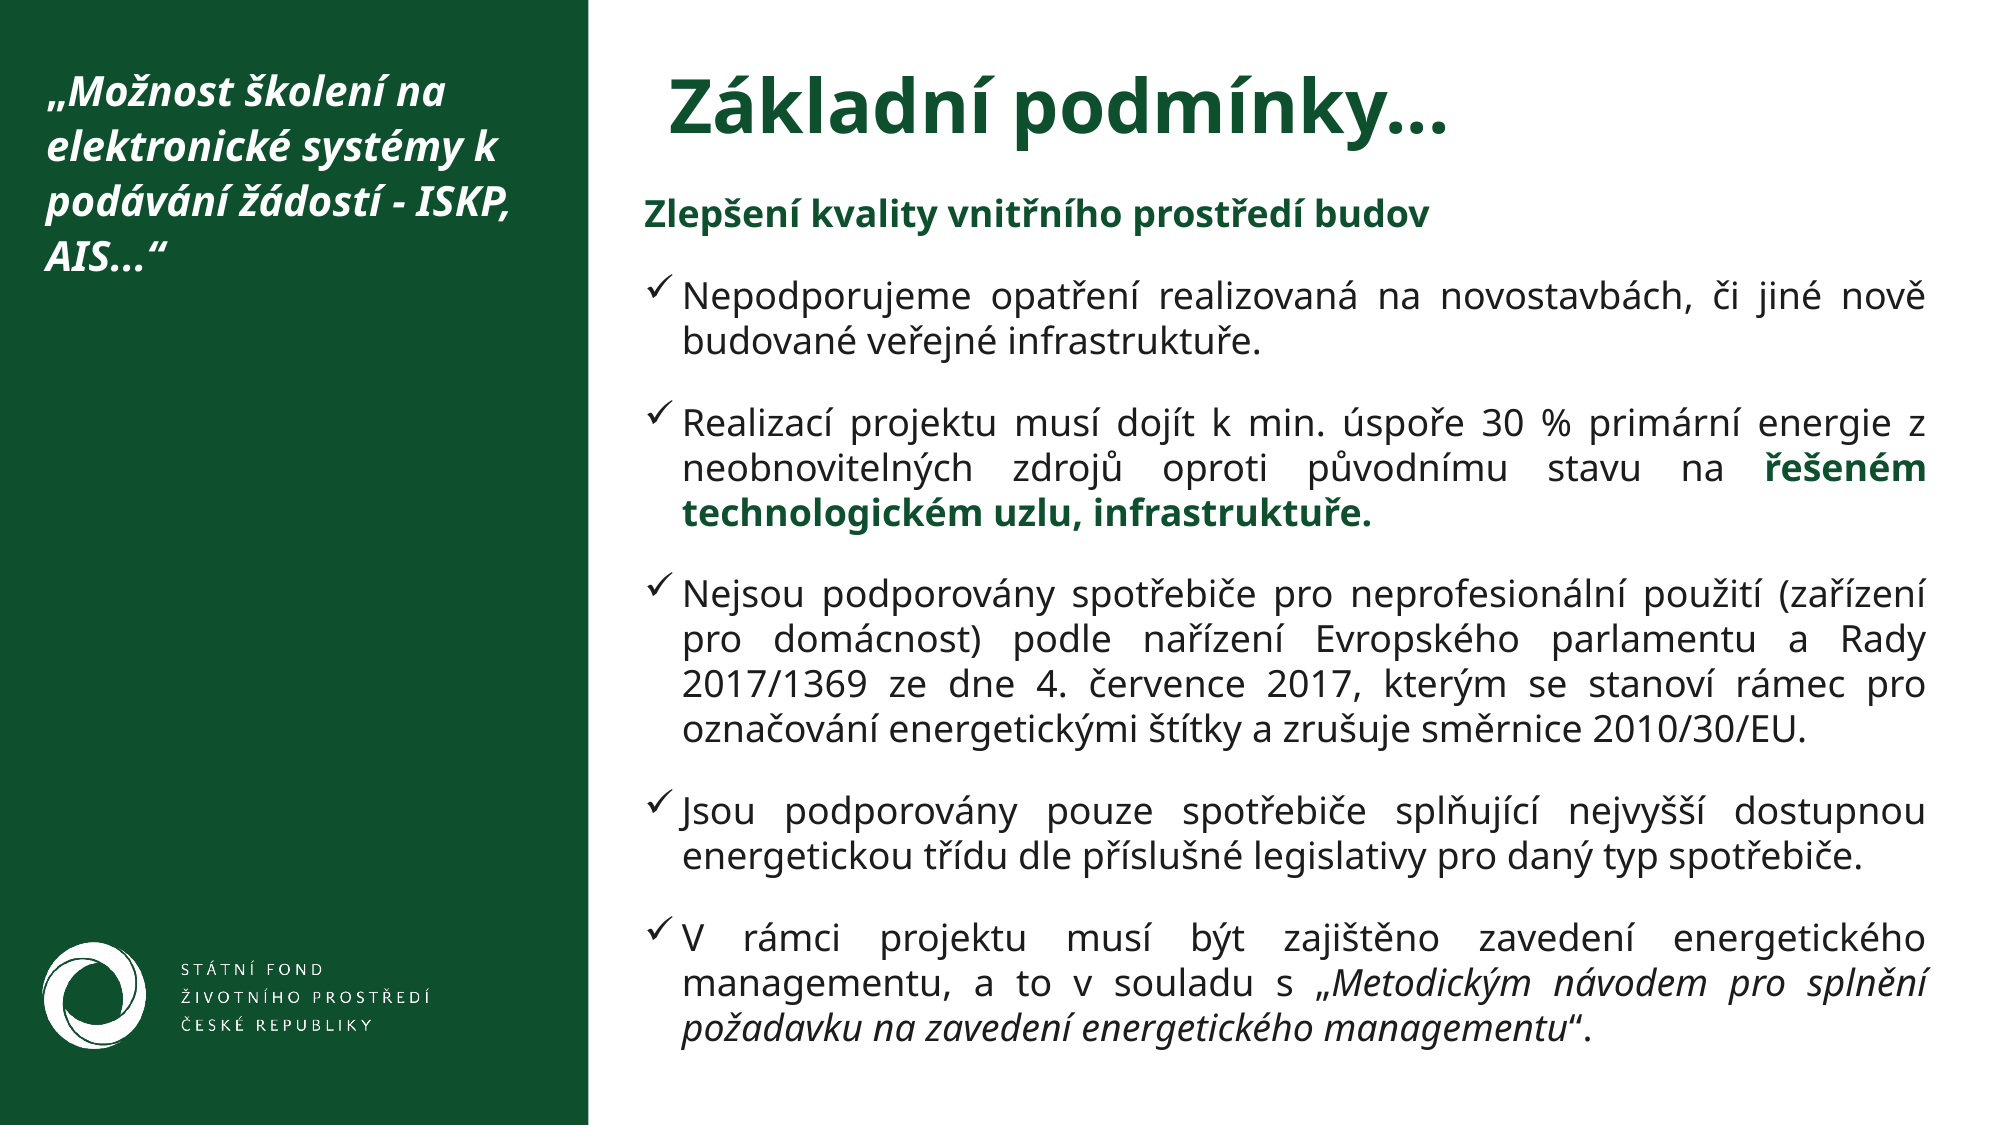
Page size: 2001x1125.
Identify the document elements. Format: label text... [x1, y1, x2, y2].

list Základní podmínky... [654, 61, 1864, 183]
picture [42, 942, 429, 1049]
list „Možnost školení na elektronické systémy k podávání žádostí - ISKP, AIS...“ [31, 52, 569, 378]
list Zlepšení kvality vnitřního prostředí budov Nepodporujeme opatření realizovaná na novostavbách, či jiné nově budované veřejné infrastruktuře. Realizací projektu musí dojít k min. úspoře 30 % primární energie z neobnovitelných zdrojů oproti původnímu stavu na řešeném technologickém uzlu, infrastruktuře. Nejsou podporovány spotřebiče pro neprofesionální použití (zařízení pro domácnost) podle nařízení Evropského parlamentu a Rady 2017/1369 ze dne 4. července 2017, kterým se stanoví rámec pro označování energetickými štítky a zrušuje směrnice 2010/30/EU. Jsou podporovány pouze spotřebiče splňující nejvyšší dostupnou energetickou třídu dle příslušné legislativy pro daný typ spotřebiče. V rámci projektu musí být zajištěno zavedení energetického managementu, a to v souladu s „Metodickým návodem pro splnění požadavku na zavedení energetického managementu“. [629, 183, 1943, 1060]
